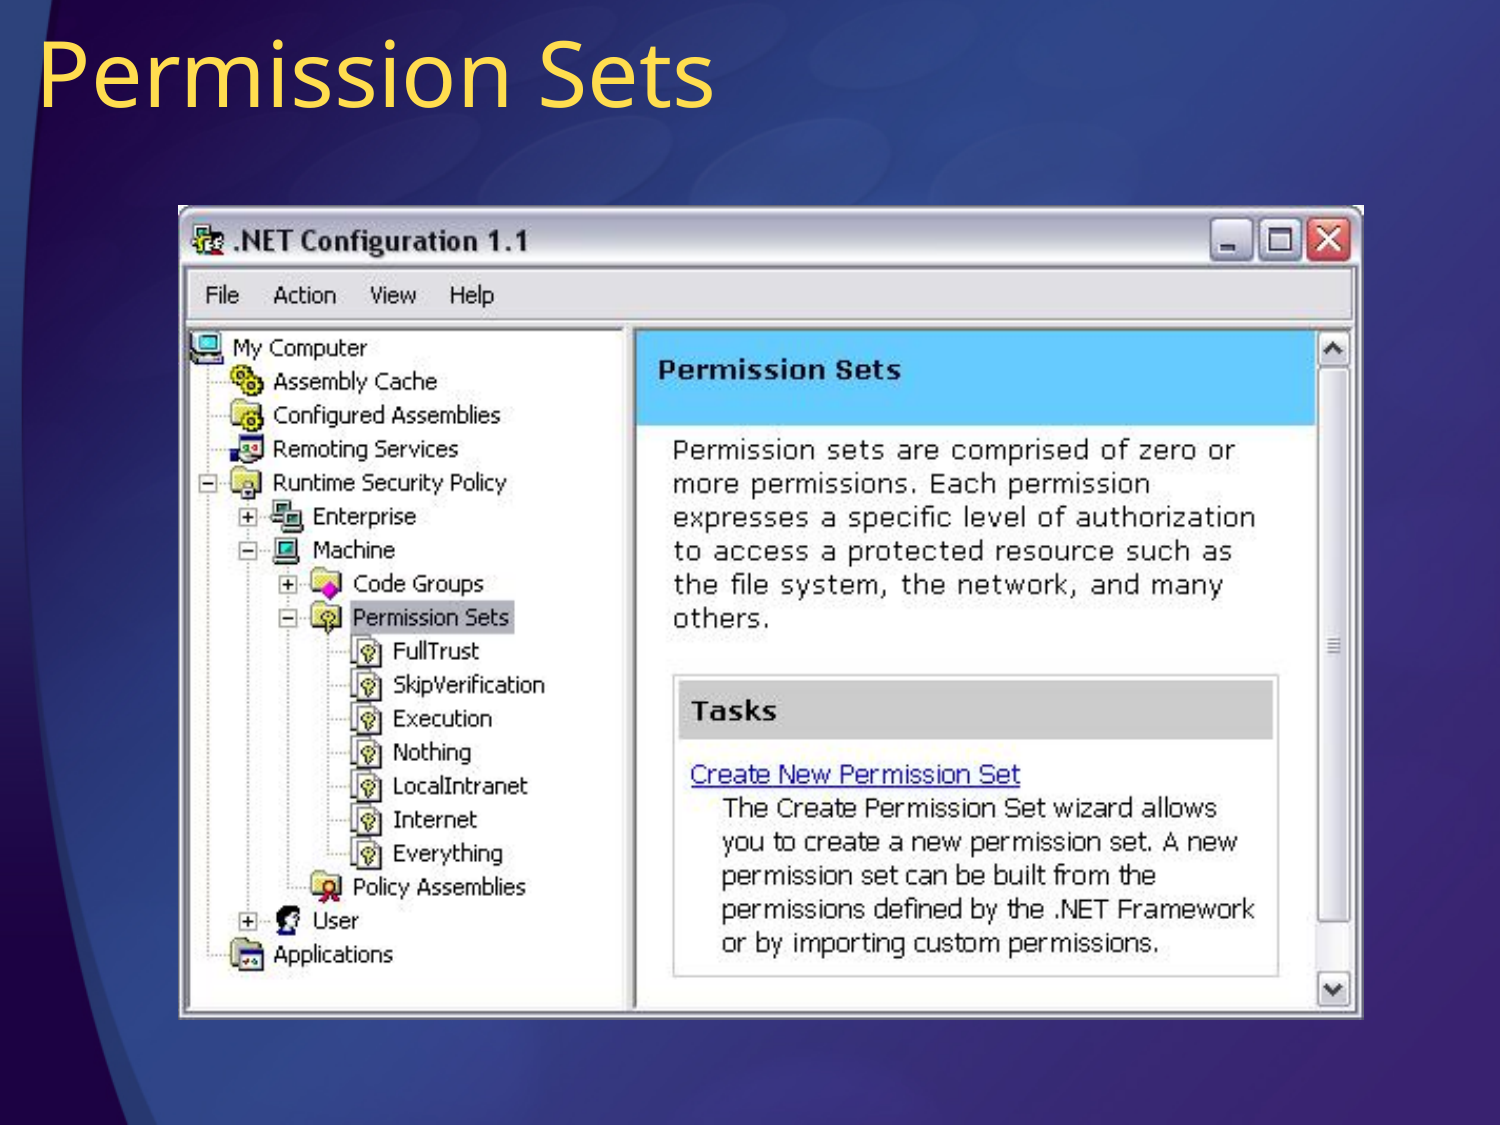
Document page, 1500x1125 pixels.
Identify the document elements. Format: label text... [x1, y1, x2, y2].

picture [0, 0, 1500, 1125]
title Permission Sets [20, 20, 1477, 136]
